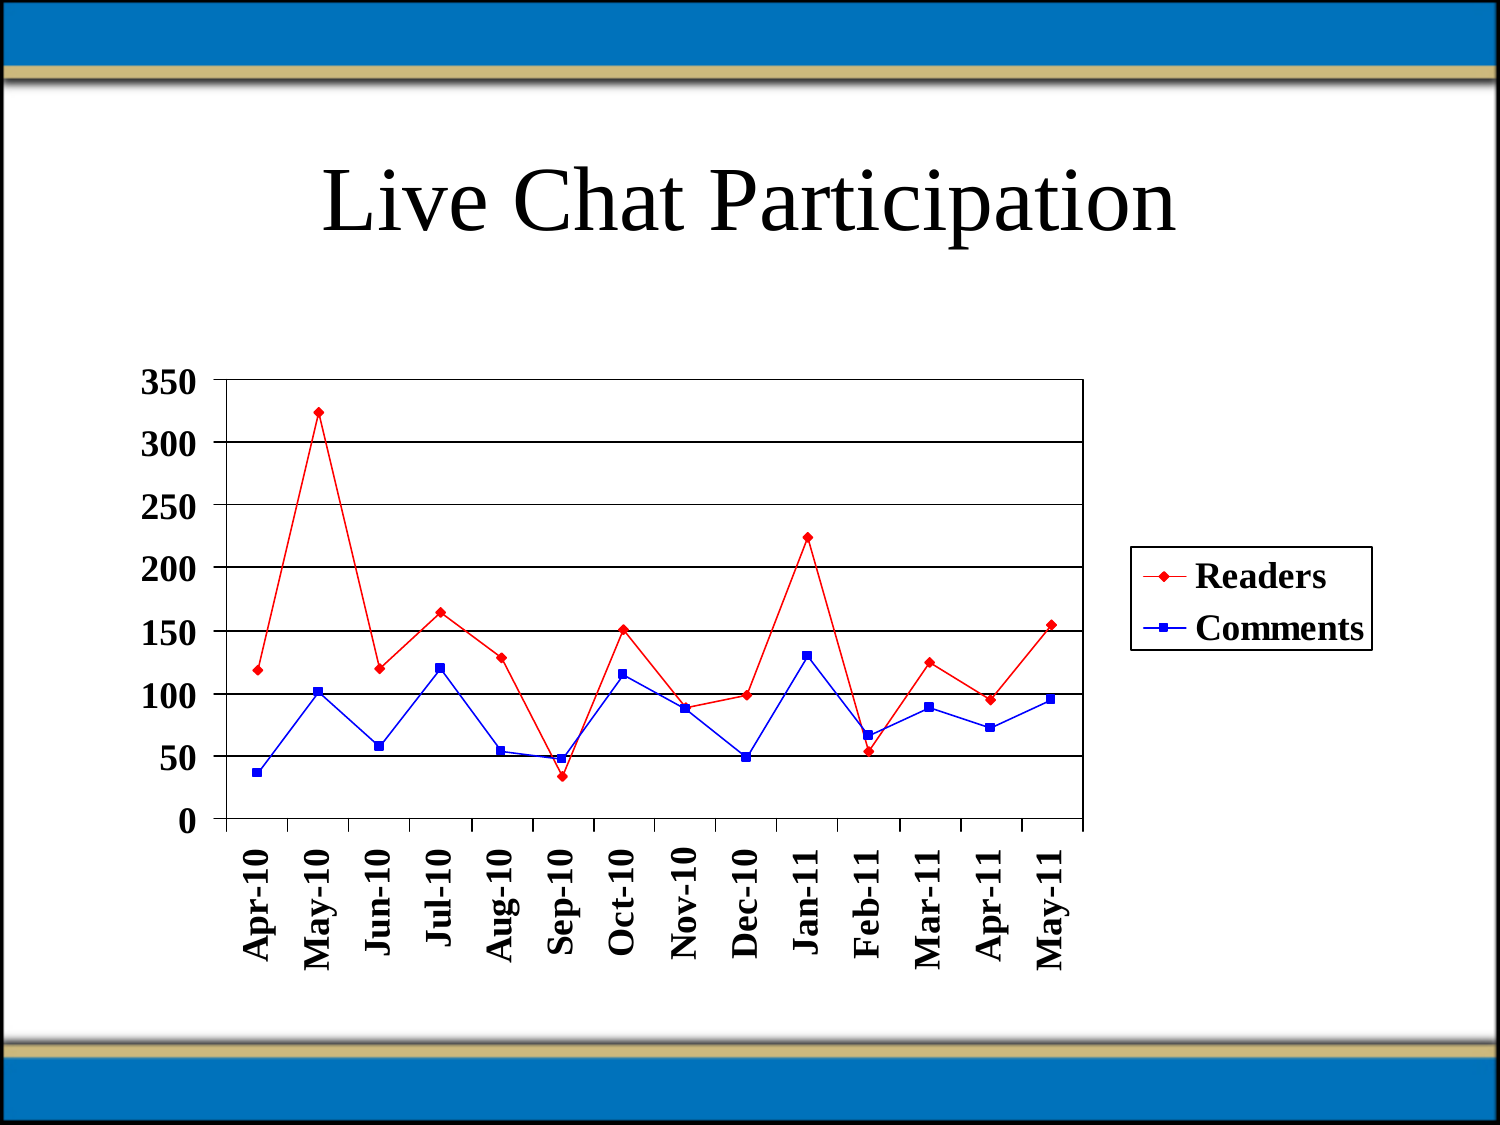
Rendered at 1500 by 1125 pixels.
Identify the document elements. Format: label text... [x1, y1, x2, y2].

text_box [112, 324, 1388, 1001]
picture [0, 0, 1500, 1125]
title Live Chat Participation [112, 99, 1388, 288]
